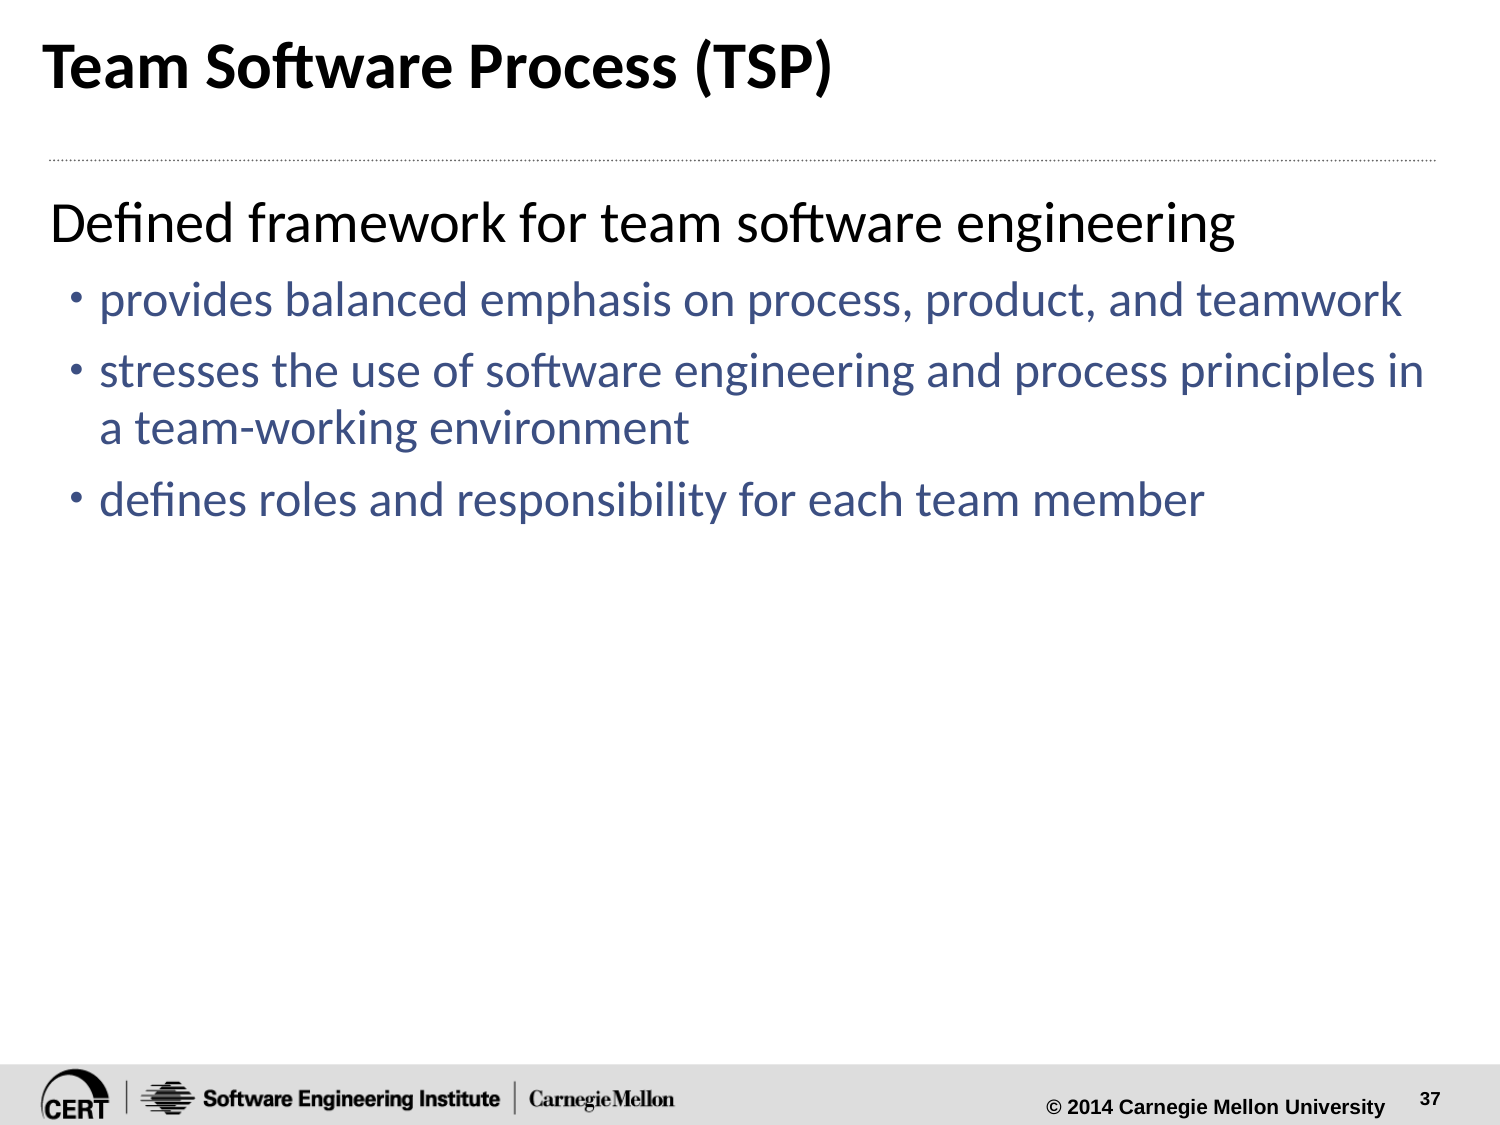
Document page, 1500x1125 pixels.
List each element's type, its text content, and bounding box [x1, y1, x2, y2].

picture [24, 1065, 688, 1125]
list Defined framework for team software engineering provides balanced emphasis on process, product, and teamwork stresses the use of software engineering and process principles in a team-working environment defines roles and responsibility for each team member [49, 187, 1438, 1001]
title Team Software Process (TSP) [42, 37, 1434, 155]
